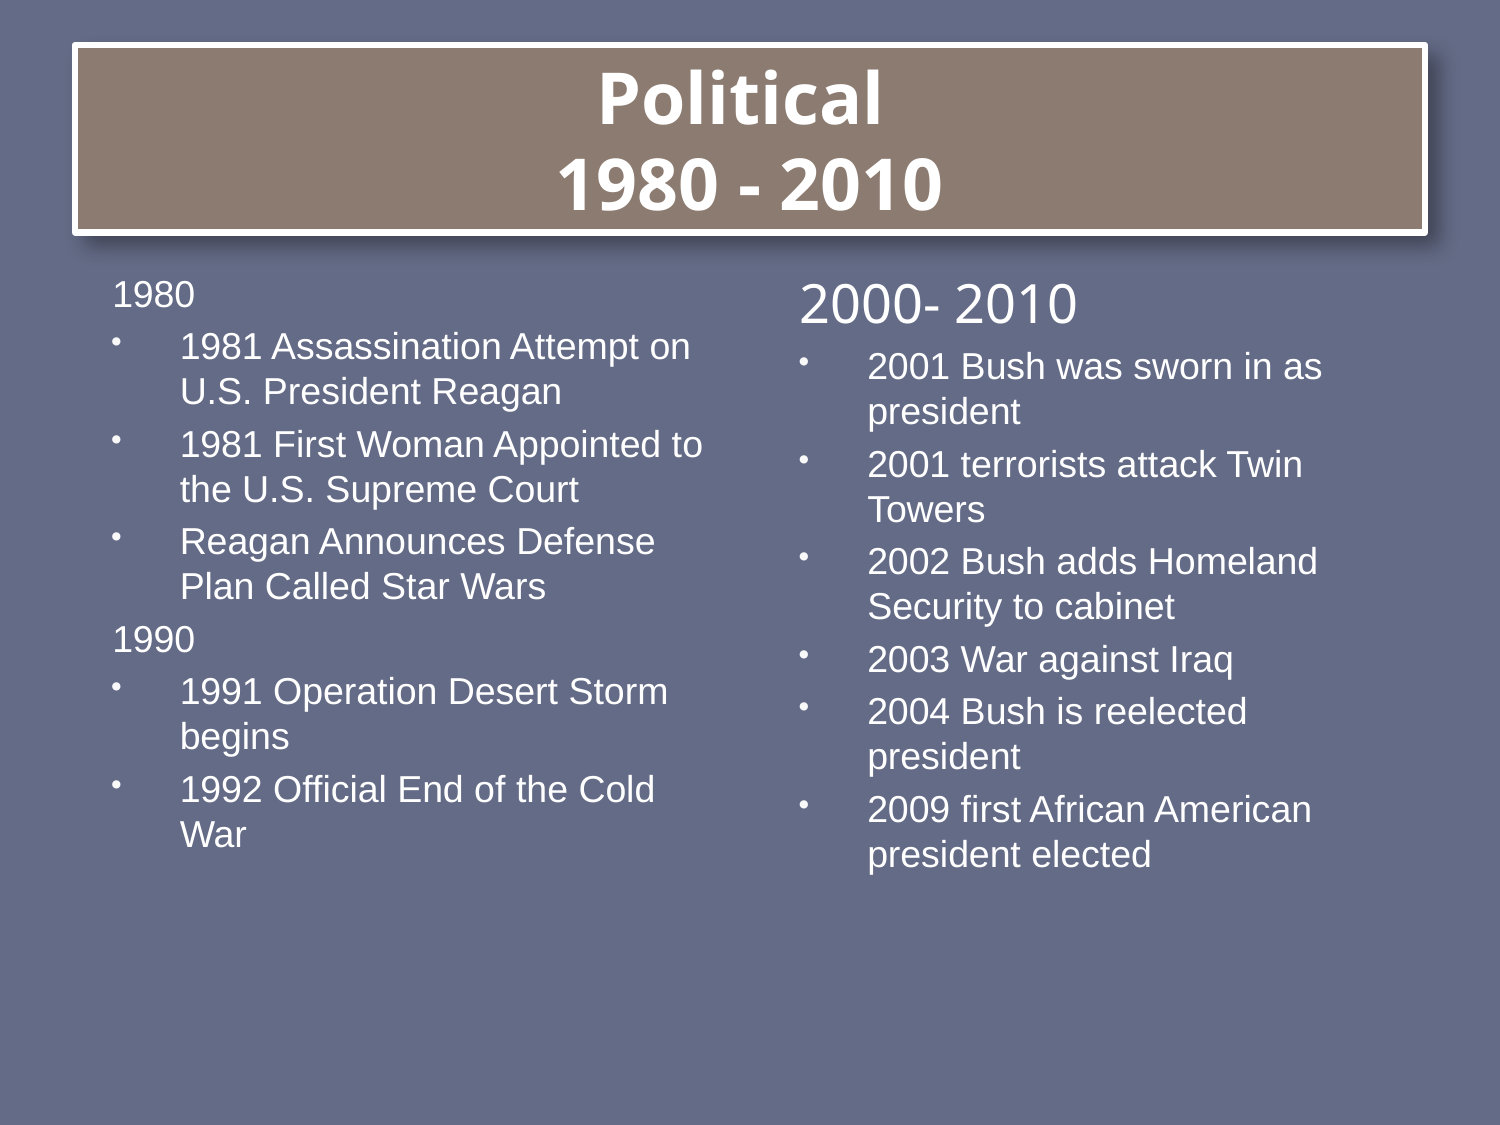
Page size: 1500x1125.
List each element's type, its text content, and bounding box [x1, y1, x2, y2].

title Political 1980 - 2010 [72, 42, 1428, 236]
list 2000- 2010 2001 Bush was sworn in as president 2001 terrorists attack Twin Towers 2002 Bush adds Homeland Security to cabinet 2003 War against Iraq 2004 Bush is reelected president 2009 first African American president elected [762, 262, 1425, 1005]
list 1980 1981 Assassination Attempt on U.S. President Reagan 1981 First Woman Appointed to the U.S. Supreme Court Reagan Announces Defense Plan Called Star Wars 1990 1991 Operation Desert Storm begins 1992 Official End of the Cold War [75, 262, 738, 1005]
